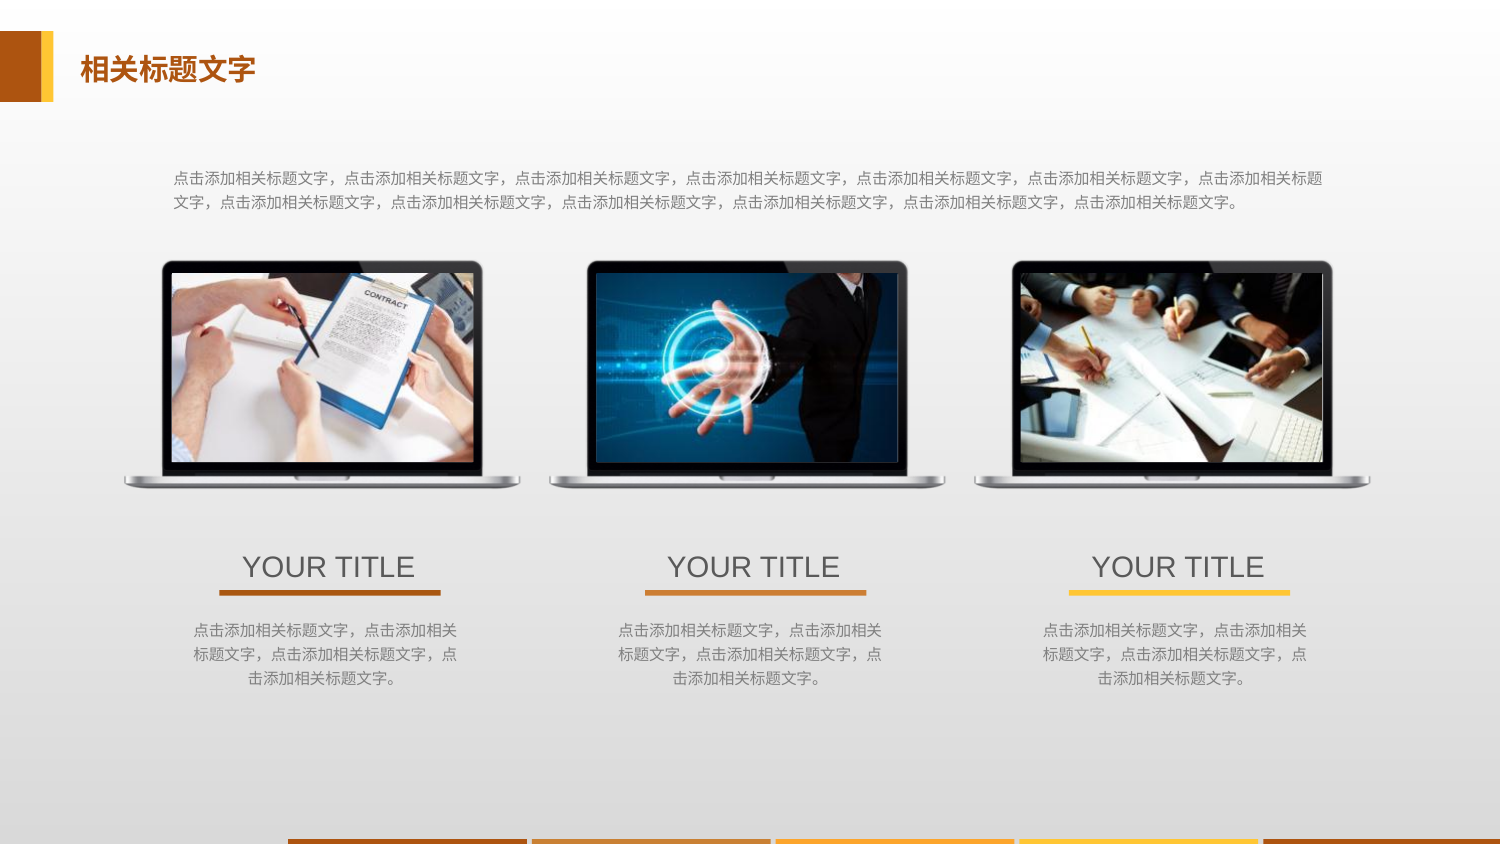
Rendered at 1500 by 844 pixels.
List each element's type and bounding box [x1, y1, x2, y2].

text_box [0, 30, 1500, 844]
